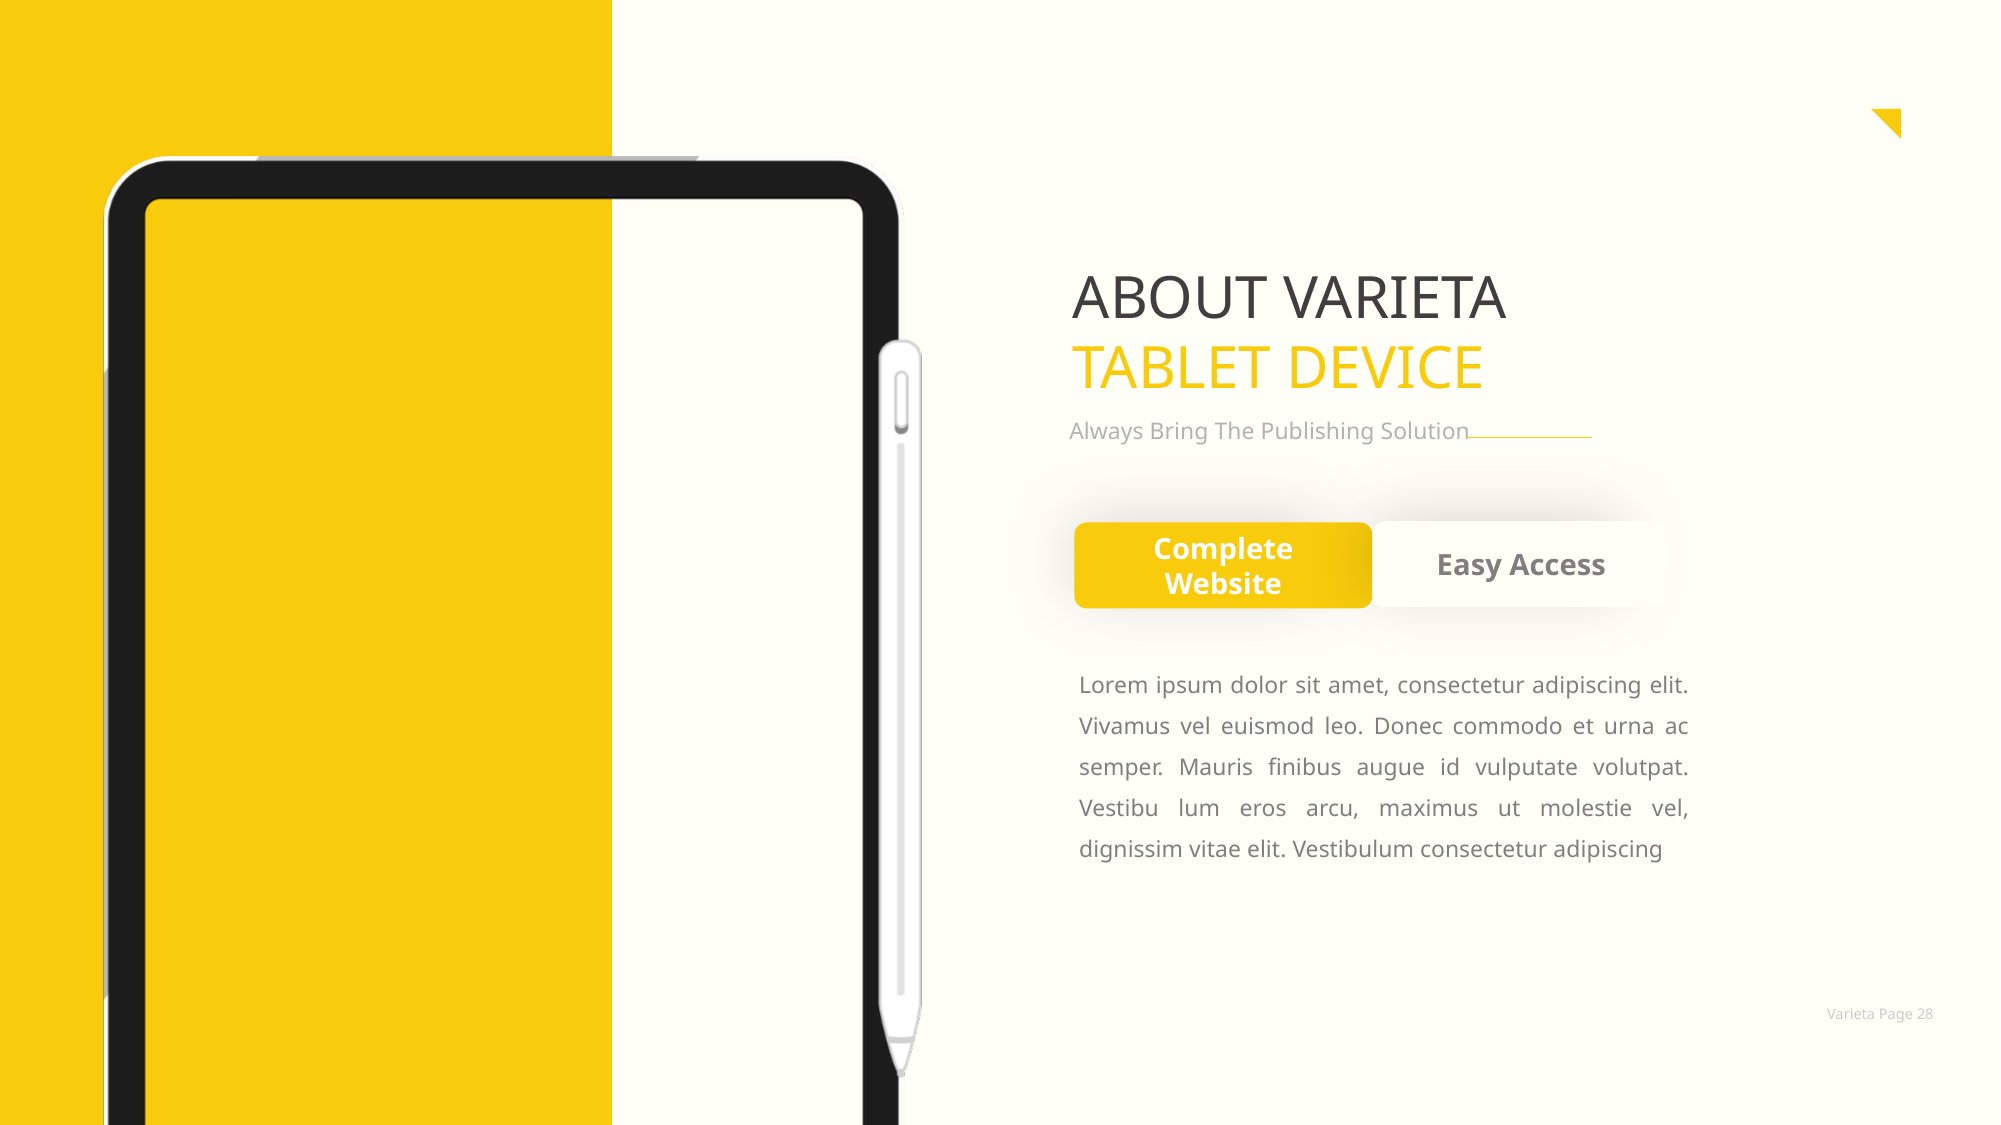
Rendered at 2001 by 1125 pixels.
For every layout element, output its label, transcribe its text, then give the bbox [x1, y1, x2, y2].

text_box Lorem ipsum dolor sit amet, consectetur adipiscing elit. Vivamus vel euismod leo. Donec commodo et urna ac semper. Mauris finibus augue id vulputate volutpat. Vestibu lum eros arcu, maximus ut molestie vel, dignissim vitae elit. Vestibulum consectetur adipiscing [1097, 649, 1705, 870]
text_box Always Bring The Publishing Solution [1097, 408, 1486, 452]
text_box Easy Access [1371, 520, 1672, 609]
text_box Varieta Page 28 [1757, 997, 1949, 1032]
text_box Complete Website [1097, 521, 1369, 610]
text_box [1868, 107, 1903, 142]
text_box ABOUT VARIETA TABLET DEVICE [1097, 252, 1757, 408]
picture [0, 124, 1097, 1125]
